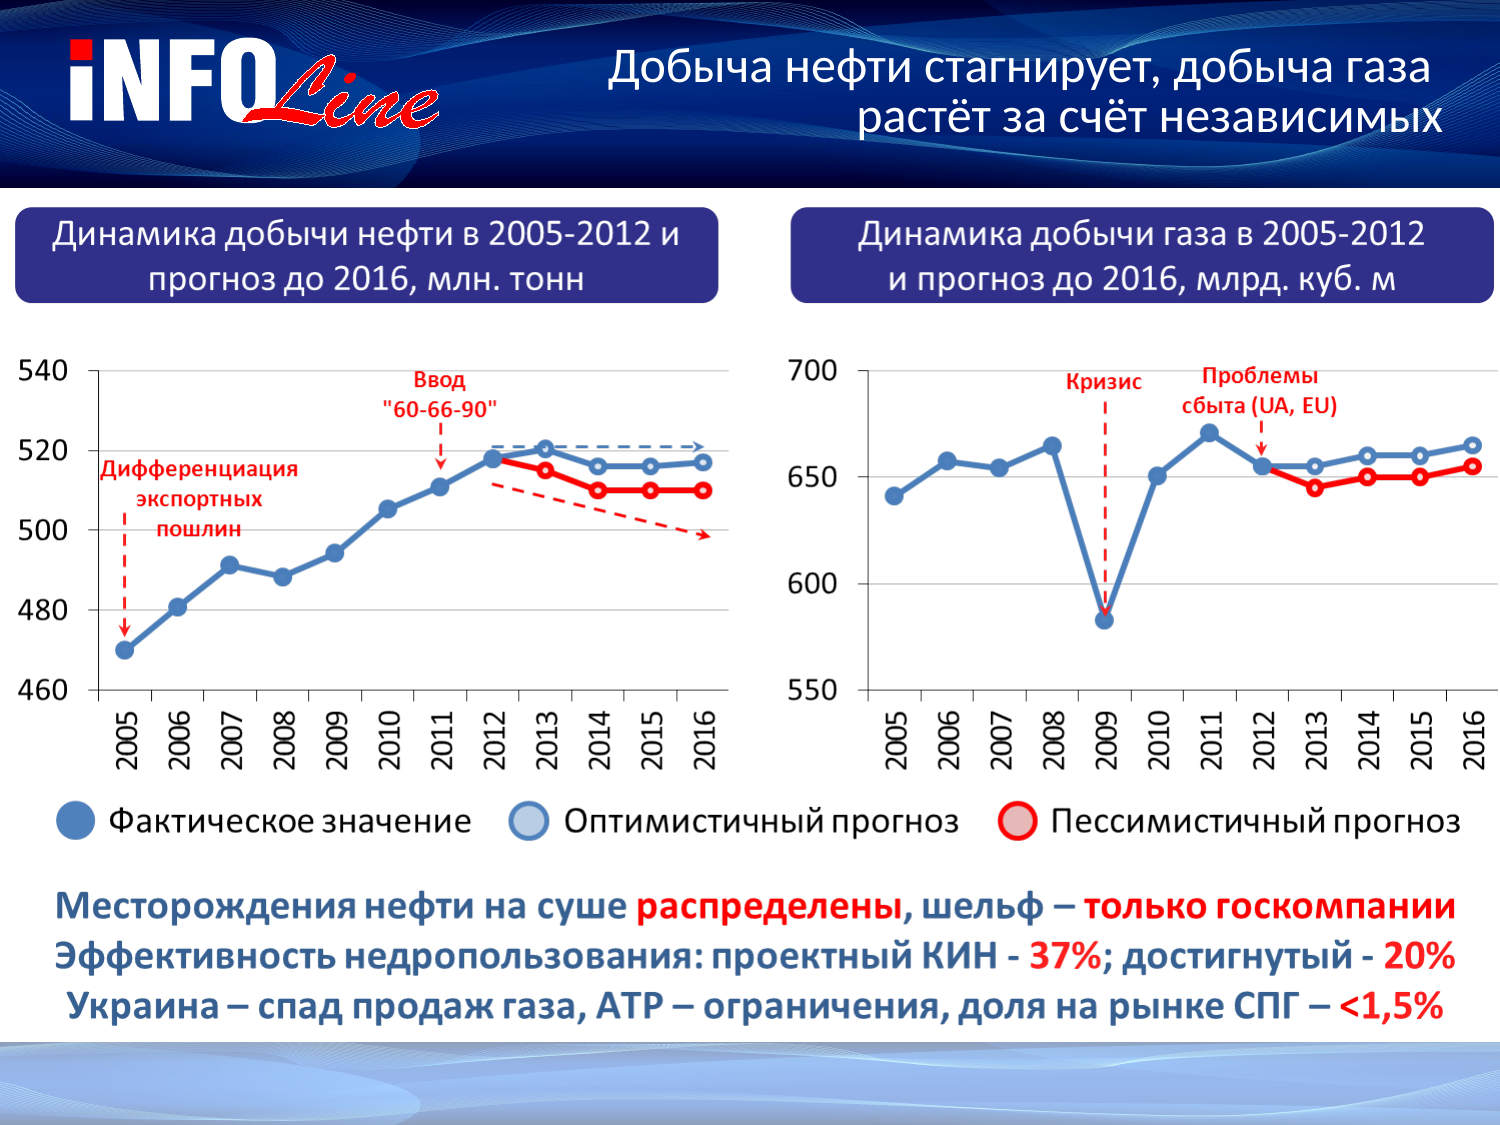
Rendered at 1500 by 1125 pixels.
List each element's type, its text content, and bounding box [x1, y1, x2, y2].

picture [14, 197, 1500, 1055]
picture [0, 1, 1500, 188]
title Добыча нефти стагнирует, добыча газа растёт за счёт независимых [108, 19, 1459, 172]
